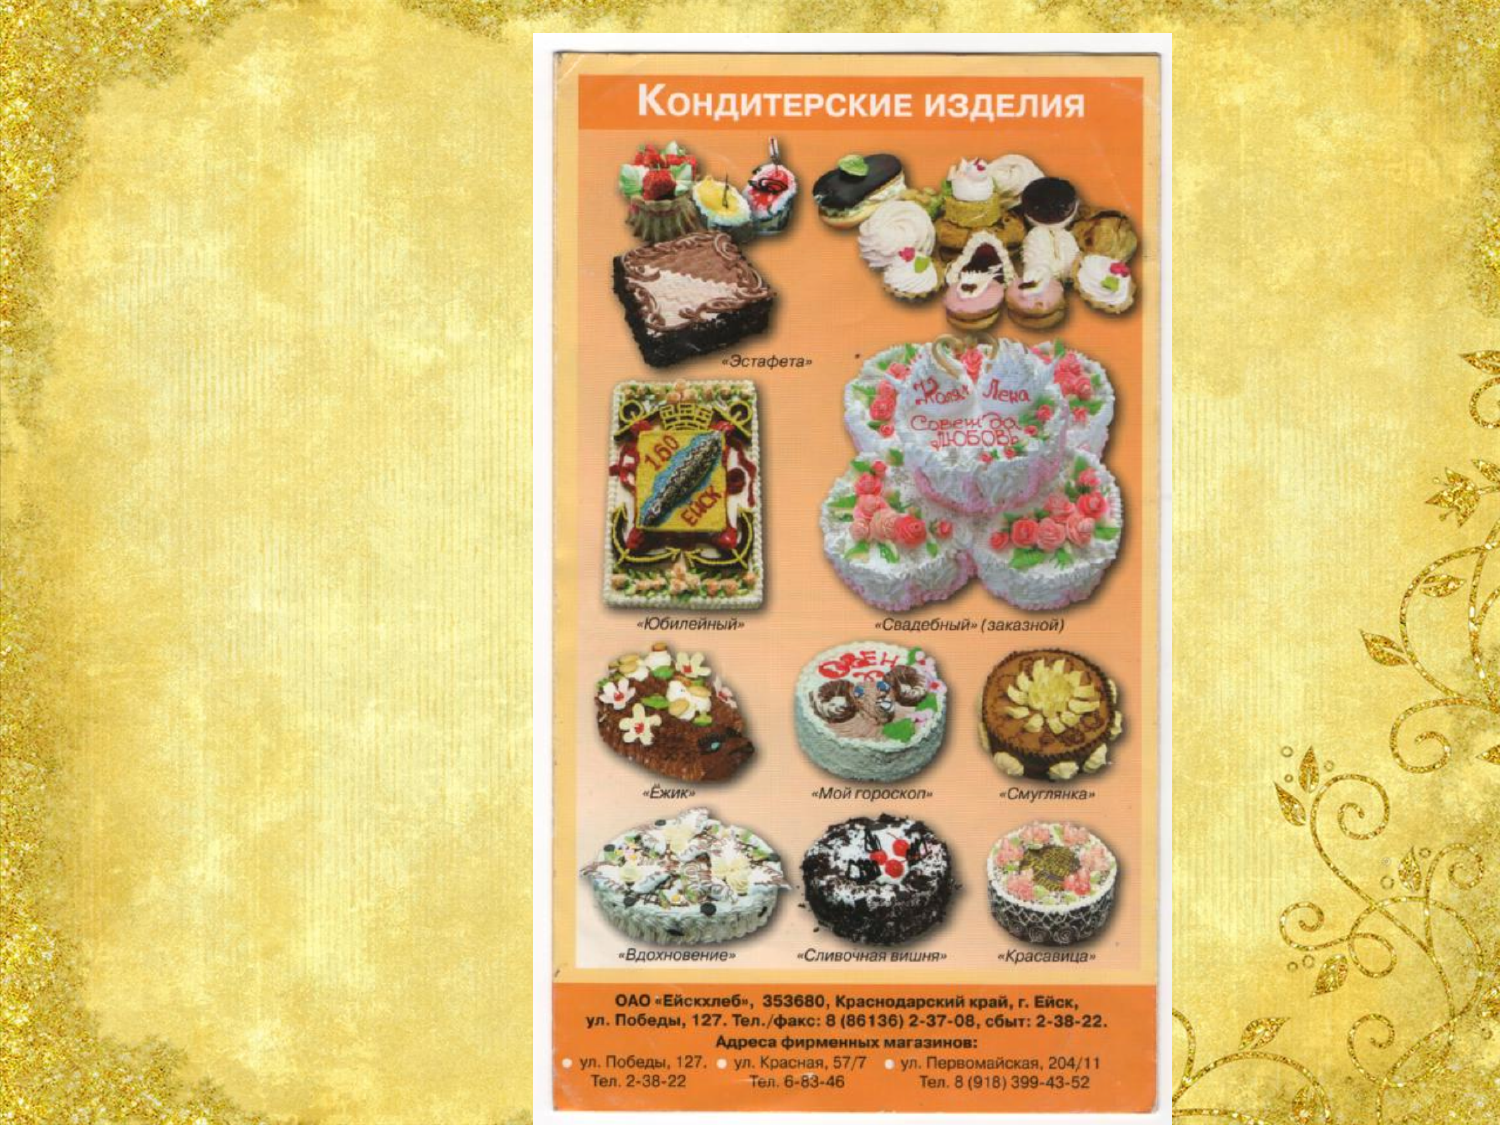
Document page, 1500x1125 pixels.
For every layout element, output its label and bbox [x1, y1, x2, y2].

list [532, 32, 1173, 1125]
picture [0, 0, 1500, 1125]
